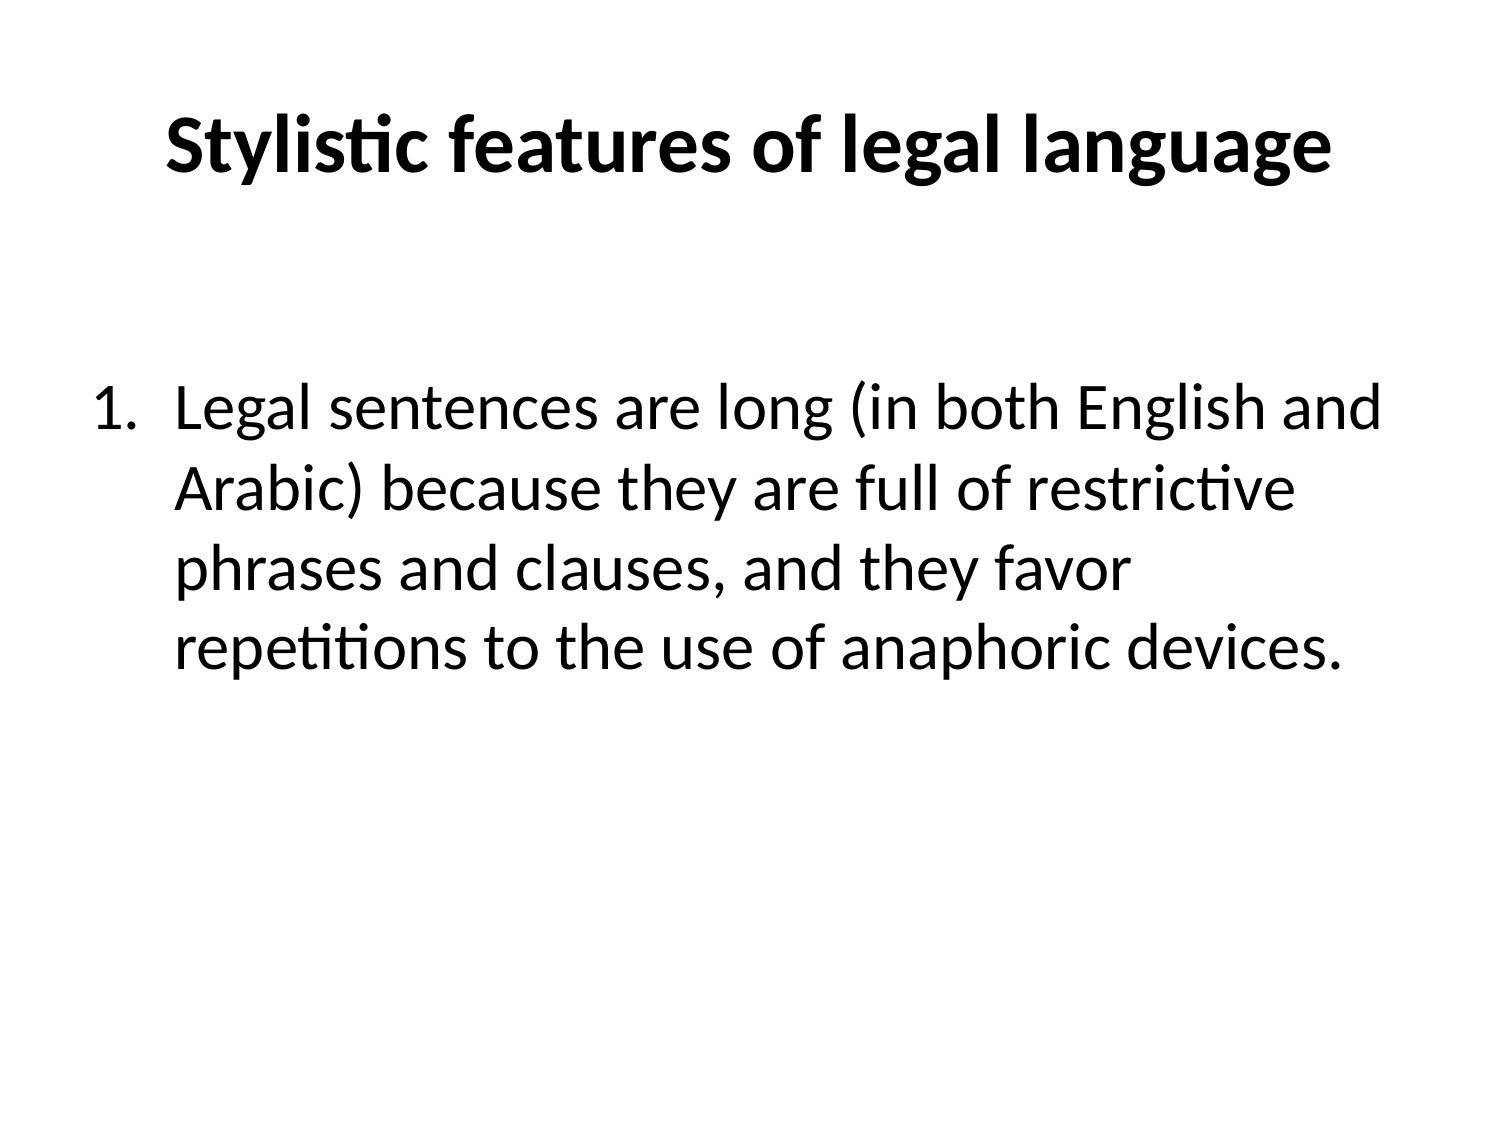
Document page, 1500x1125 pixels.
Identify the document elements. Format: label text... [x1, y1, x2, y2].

title Stylistic features of legal language [75, 45, 1425, 233]
list Legal sentences are long (in both English and Arabic) because they are full of restrictive phrases and clauses, and they favor repetitions to the use of anaphoric devices. [75, 262, 1425, 1005]
